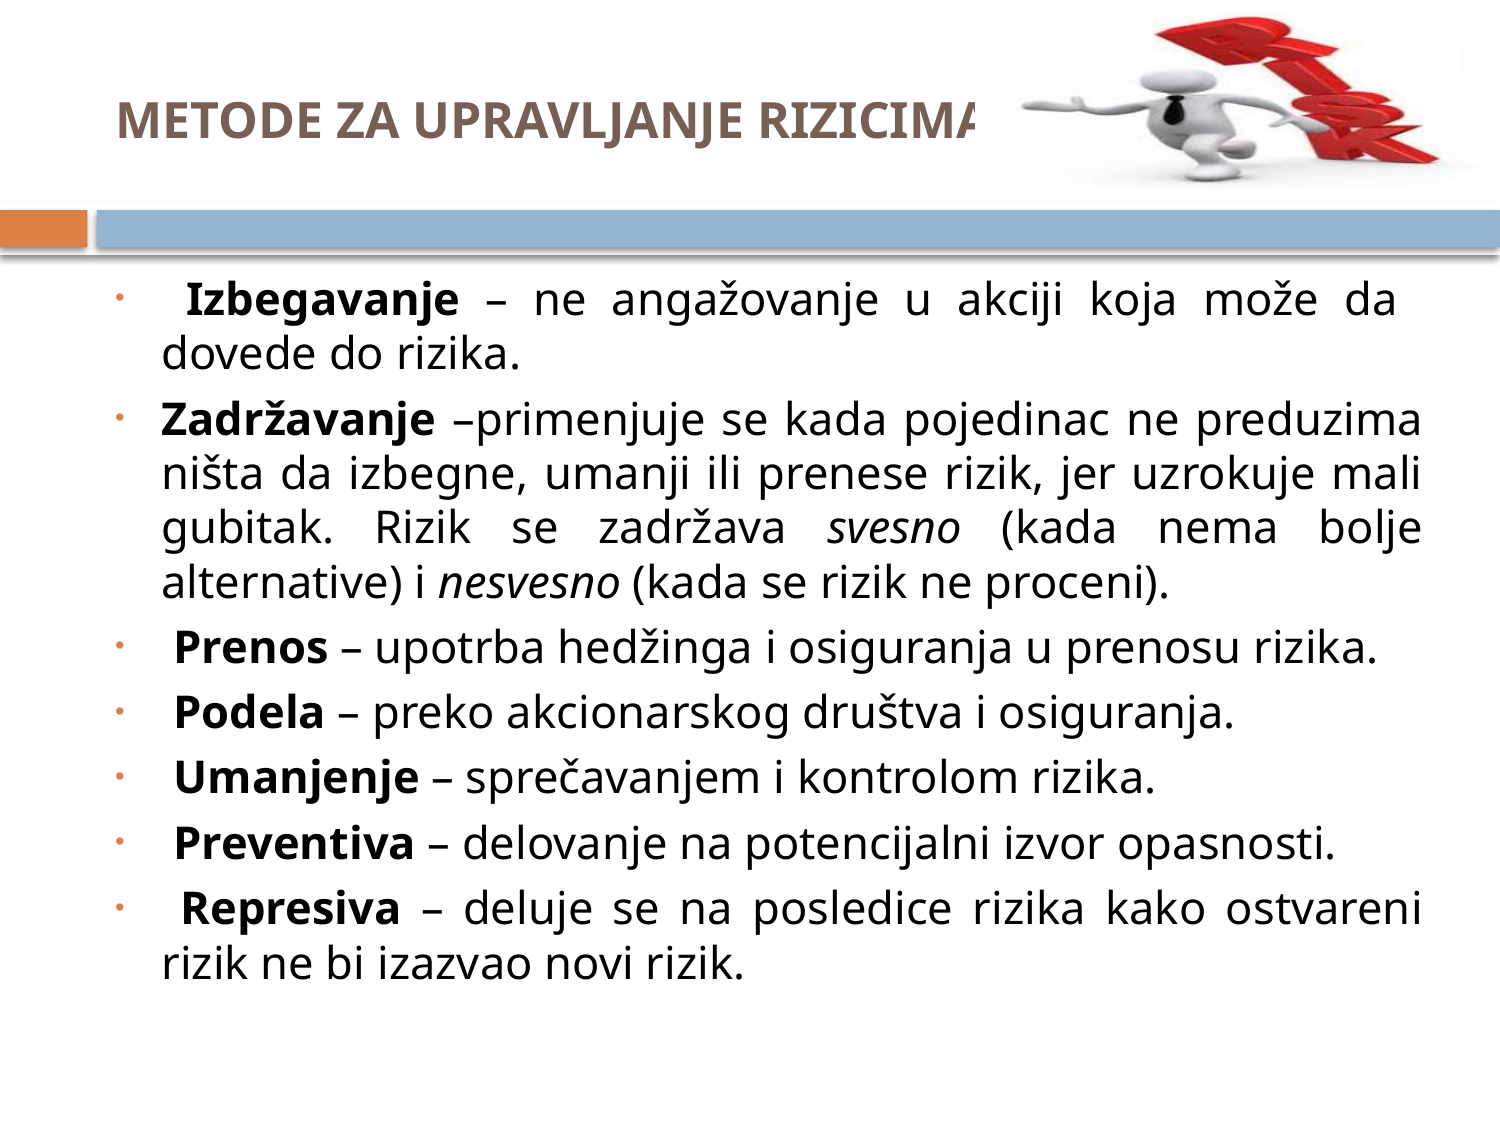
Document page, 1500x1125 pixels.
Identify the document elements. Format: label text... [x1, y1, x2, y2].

list Izbegavanje – ne angažovanje u akciji koja može da dovede do rizika. Zadržavanje –primenjuje se kada pojedinac ne preduzima ništa da izbegne, umanji ili prenese rizik, jer uzrokuje mali gubitak. Rizik se zadržava svesno (kada nema bolje alternative) i nesvesno (kada se rizik ne proceni). Prenos – upotrba hedžinga i osiguranja u prenosu rizika. Podela – preko akcionarskog društva i osiguranja. Umanjenje – sprečavanjem i kontrolom rizika. Preventiva – delovanje na potencijalni izvor opasnosti. Represiva – deluje se na posledice rizika kako ostvareni rizik ne bi izazvao novi rizik. [100, 262, 1438, 1075]
picture [974, 0, 1500, 201]
title METODE ZA UPRAVLJANJE RIZICIMA [100, 37, 968, 200]
